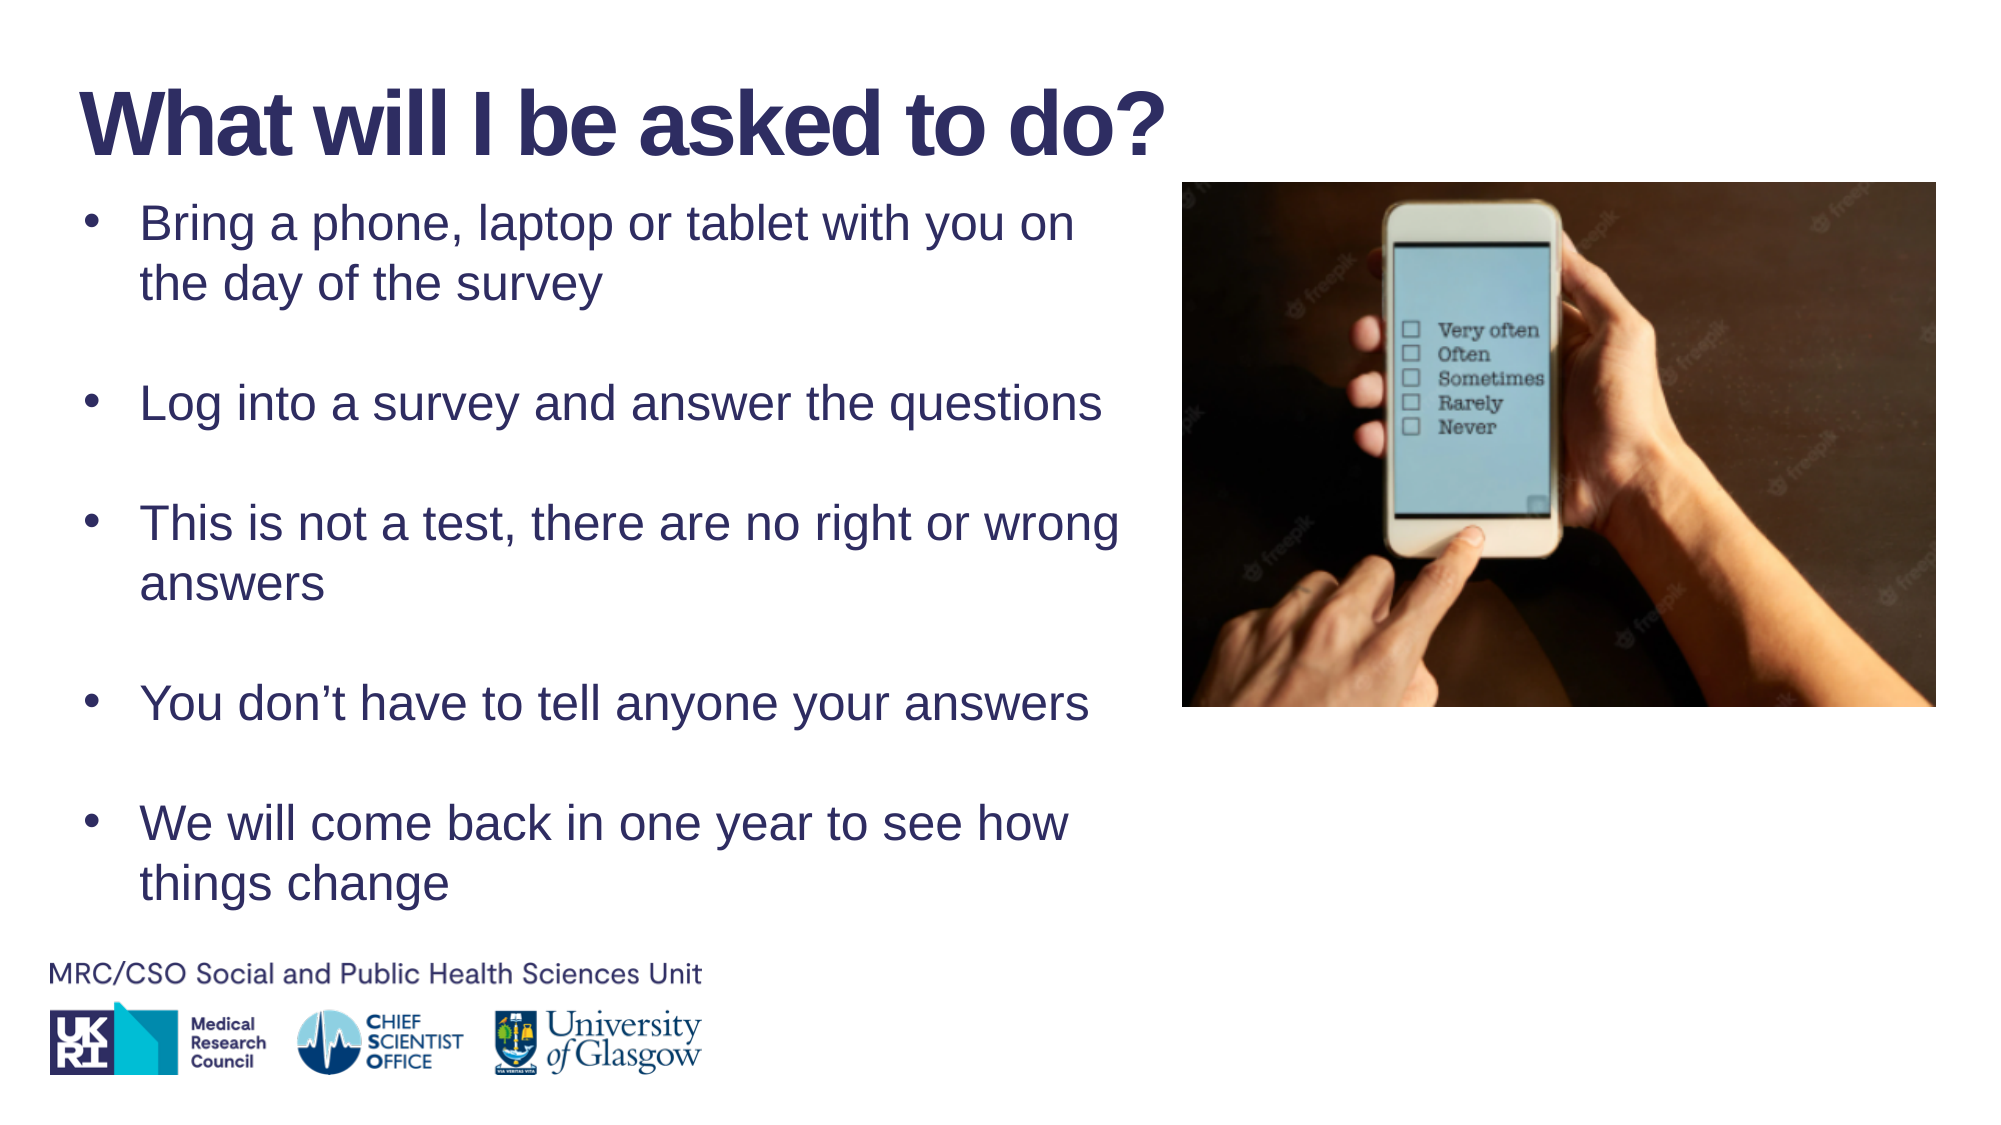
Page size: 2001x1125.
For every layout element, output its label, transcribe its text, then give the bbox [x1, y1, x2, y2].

text_box What will I be asked to do? [64, 56, 1287, 182]
picture [1182, 182, 1936, 707]
picture [50, 961, 702, 1075]
text_box Bring a phone, laptop or tablet with you on the day of the survey Log into a survey and answer the questions This is not a test, there are no right or wrong answers You don’t have to tell anyone your answers We will come back in one year to see how things change [68, 182, 1153, 918]
